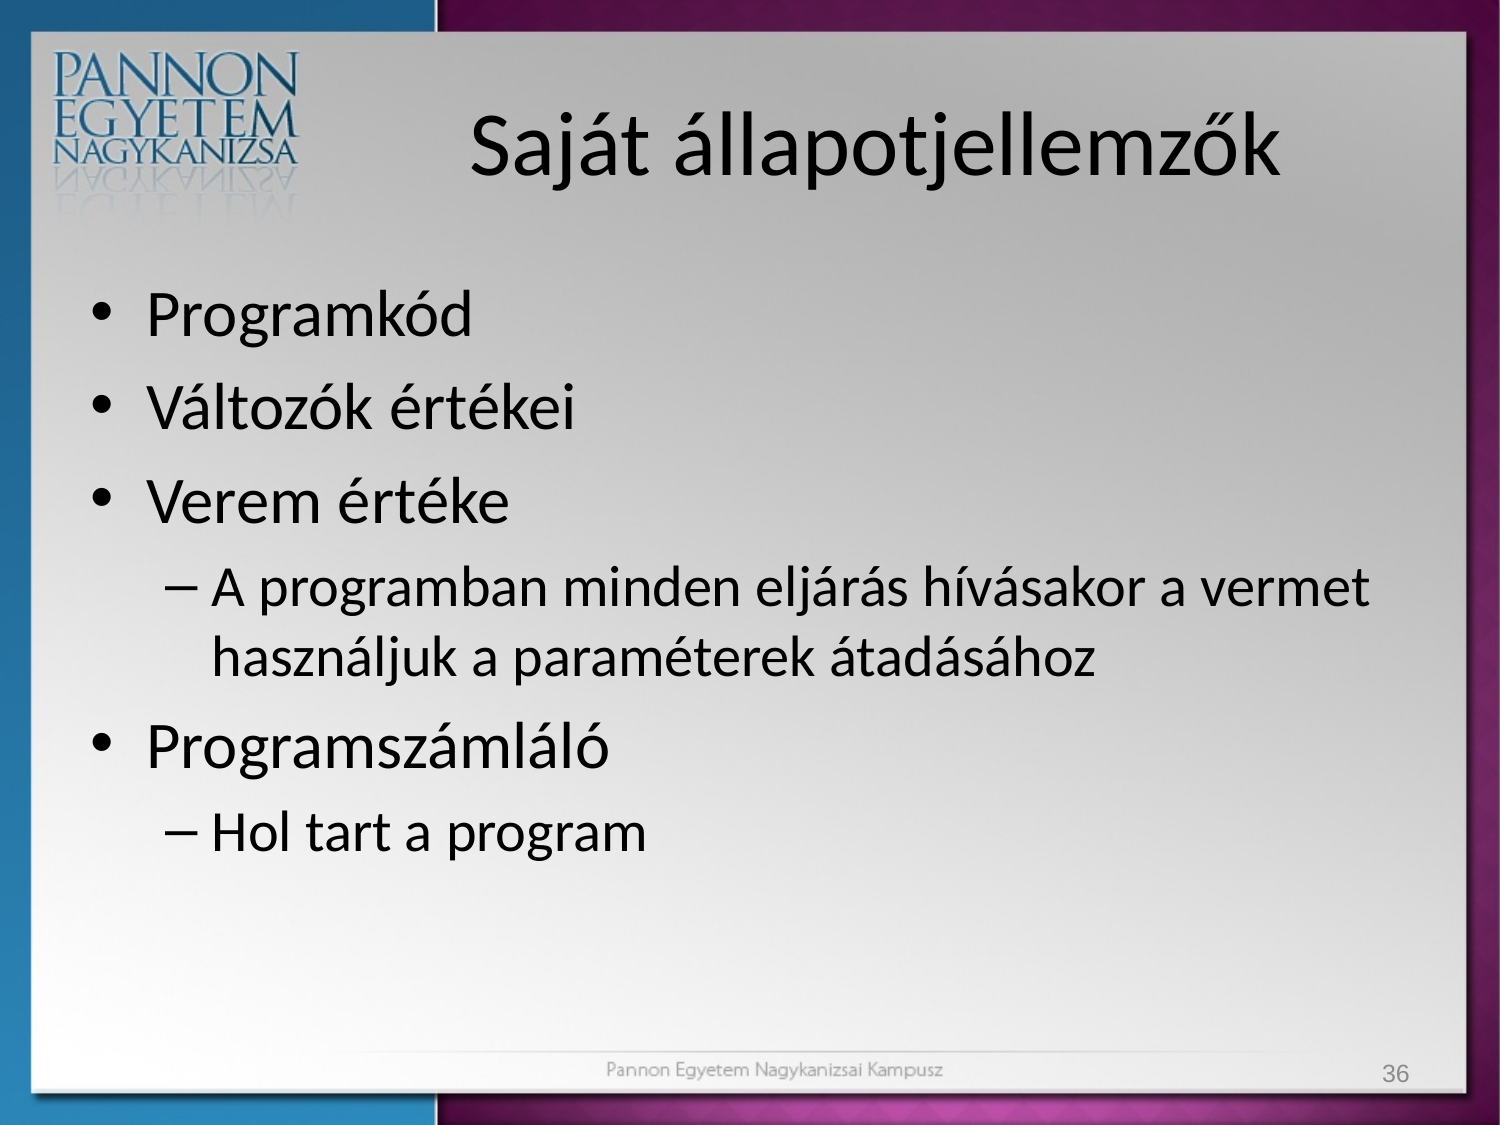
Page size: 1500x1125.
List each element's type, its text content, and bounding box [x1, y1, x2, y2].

title Saját állapotjellemzők [328, 45, 1425, 233]
list Programkód Változók értékei Verem értéke A programban minden eljárás hívásakor a vermet használjuk a paraméterek átadásához Programszámláló Hol tart a program [75, 262, 1425, 1038]
picture [0, 0, 1500, 1125]
slide_number 36 [1074, 1042, 1425, 1103]
